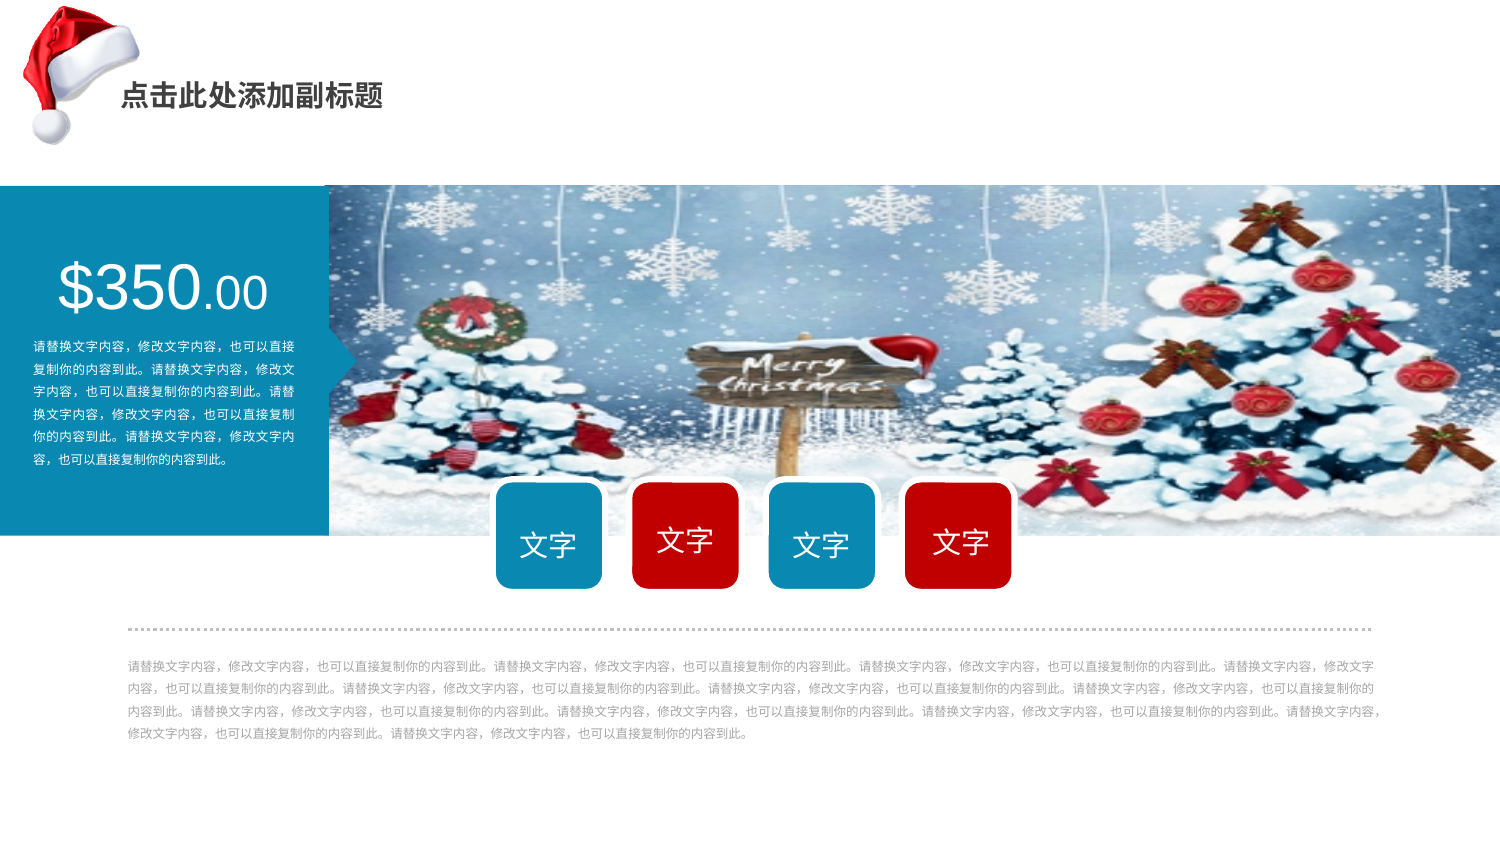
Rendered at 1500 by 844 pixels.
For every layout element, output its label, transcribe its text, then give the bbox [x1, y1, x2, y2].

text_box 请替换文字内容，修改文字内容，也可以直接复制你的内容到此。请替换文字内容，修改文字内容，也可以直接复制你的内容到此。请替换文字内容，修改文字内容，也可以直接复制你的内容到此。请替换文字内容，修改文字内容，也可以直接复制你的内容到此。请替换文字内容，修改文字内容，也可以直接复制你的内容到此。请替换文字内容，修改文字内容，也可以直接复制你的内容到此。请替换文字内容，修改文字内容，也可以直接复制你的内容到此。请替换文字内容，修改文字内容，也可以直接复制你的内容到此。请替换文字内容，修改文字内容，也可以直接复制你的内容到此。请替换文字内容，修改文字内容，也可以直接复制你的内容到此。请替换文字内容，修改文字内容，也可以直接复制你的内容到此。请替换文字内容，修改文字内容，也可以直接复制你的内容到此。 [127, 651, 1373, 742]
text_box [0, 185, 358, 536]
text_box [356, 184, 1500, 538]
text_box 文字 [899, 477, 1017, 595]
picture [0, 0, 157, 160]
text_box 文字 [627, 477, 744, 595]
text_box 文字 [763, 477, 881, 595]
text_box 文字 [490, 477, 608, 595]
text_box 点击此处添加副标题 [160, 67, 456, 123]
